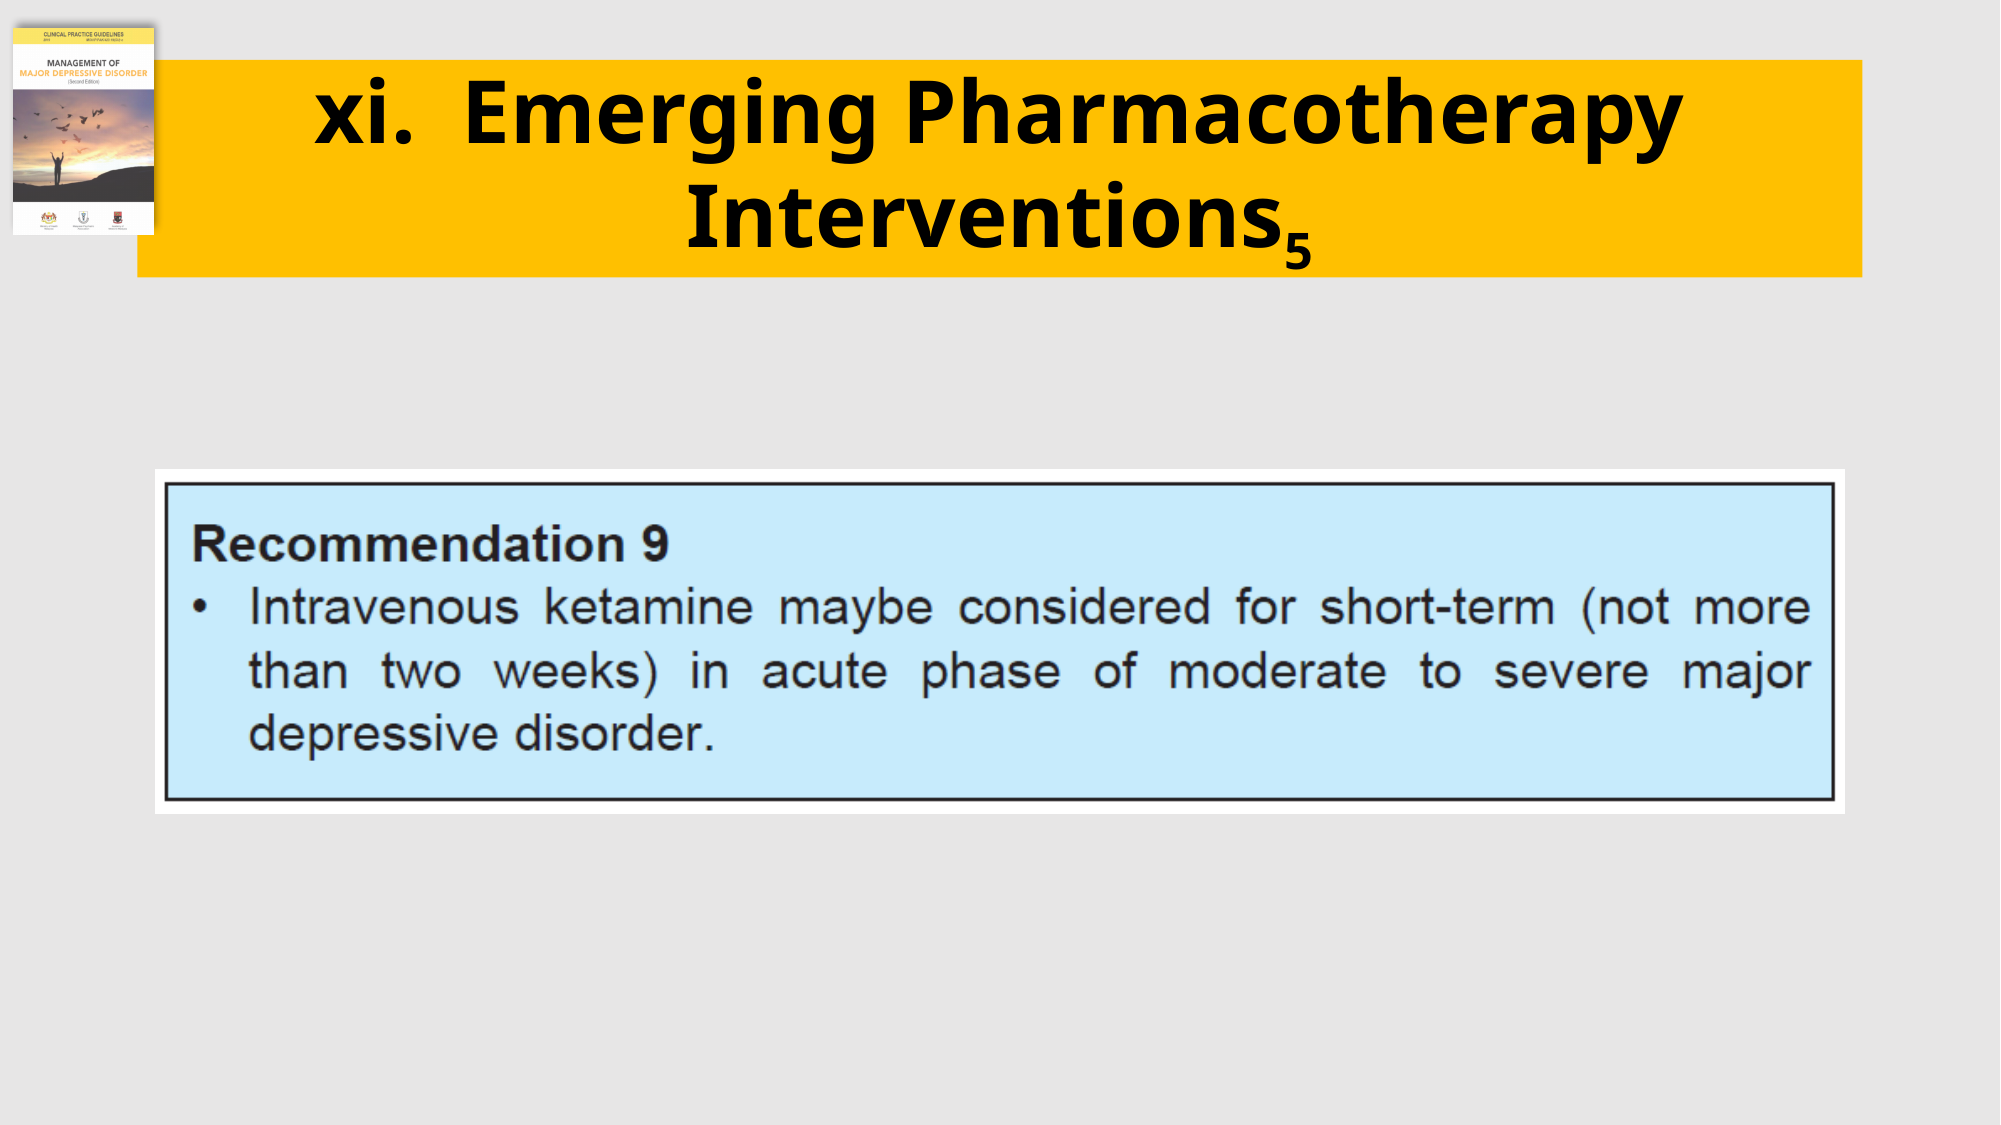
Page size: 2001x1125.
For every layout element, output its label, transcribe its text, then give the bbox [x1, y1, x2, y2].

picture [13, 28, 154, 235]
picture [155, 469, 1845, 814]
title xi. Emerging Pharmacotherapy Interventions5 [137, 59, 1863, 278]
